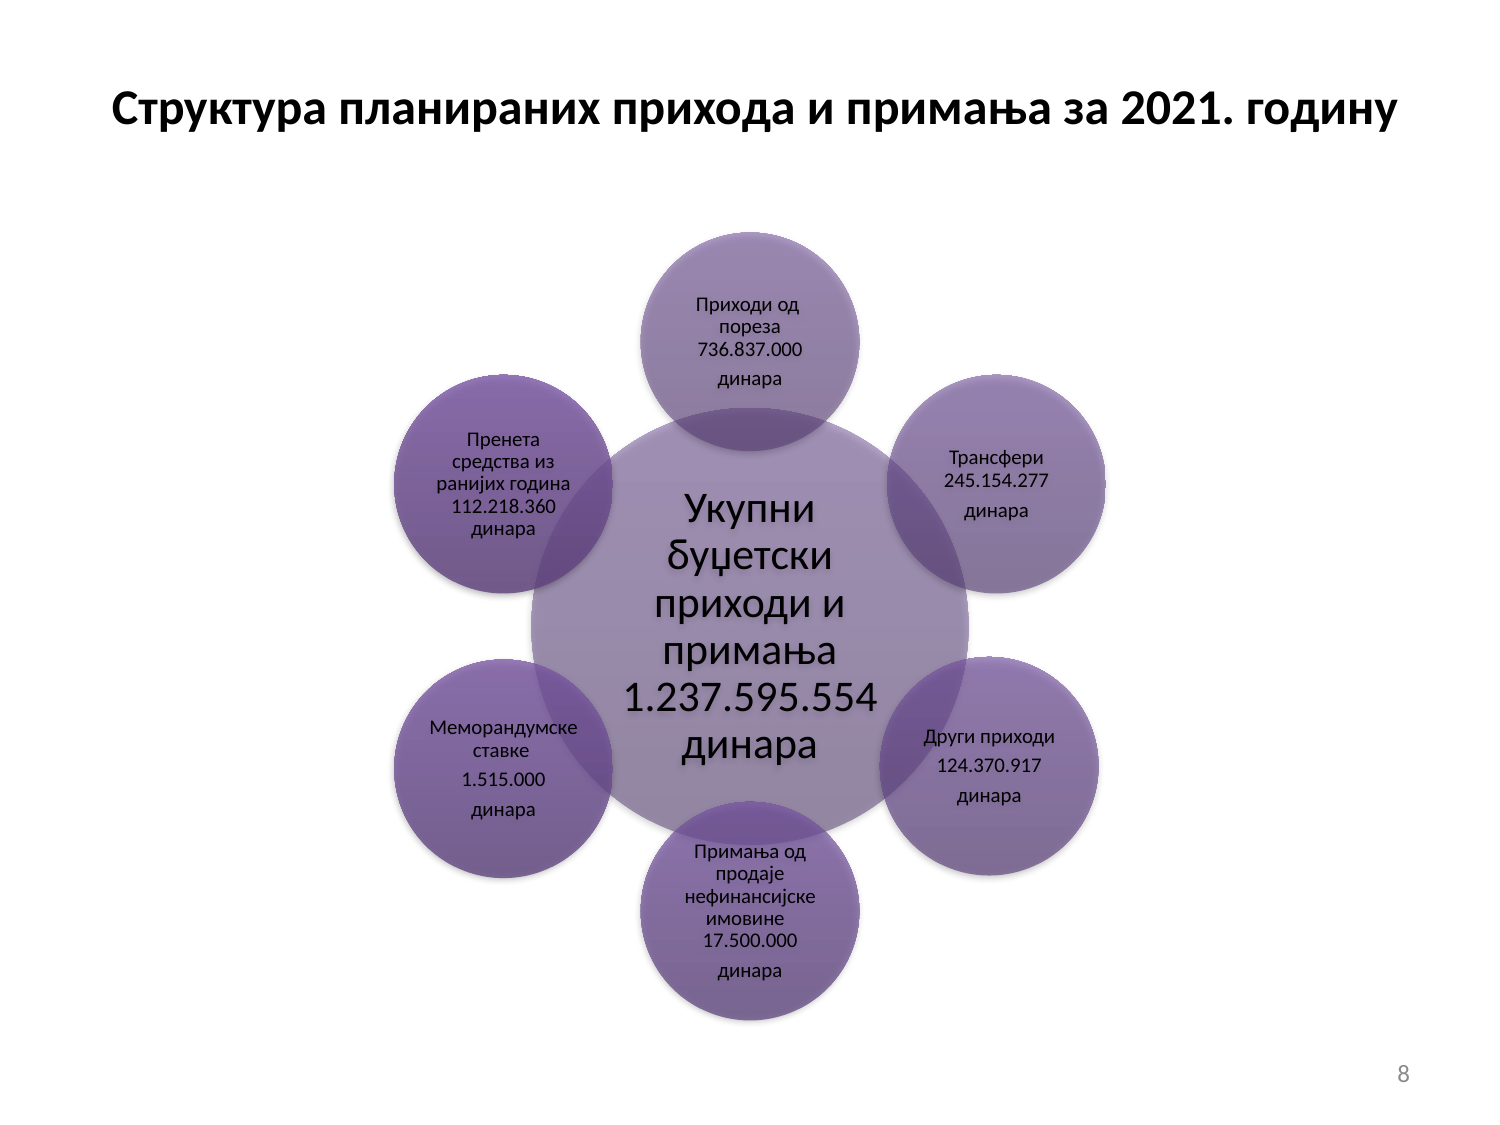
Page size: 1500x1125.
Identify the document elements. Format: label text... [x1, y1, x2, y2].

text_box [203, 232, 1297, 1021]
slide_number 8 [1074, 1042, 1425, 1103]
title Структура планираних прихода и примања за 2021. годину [80, 40, 1431, 169]
